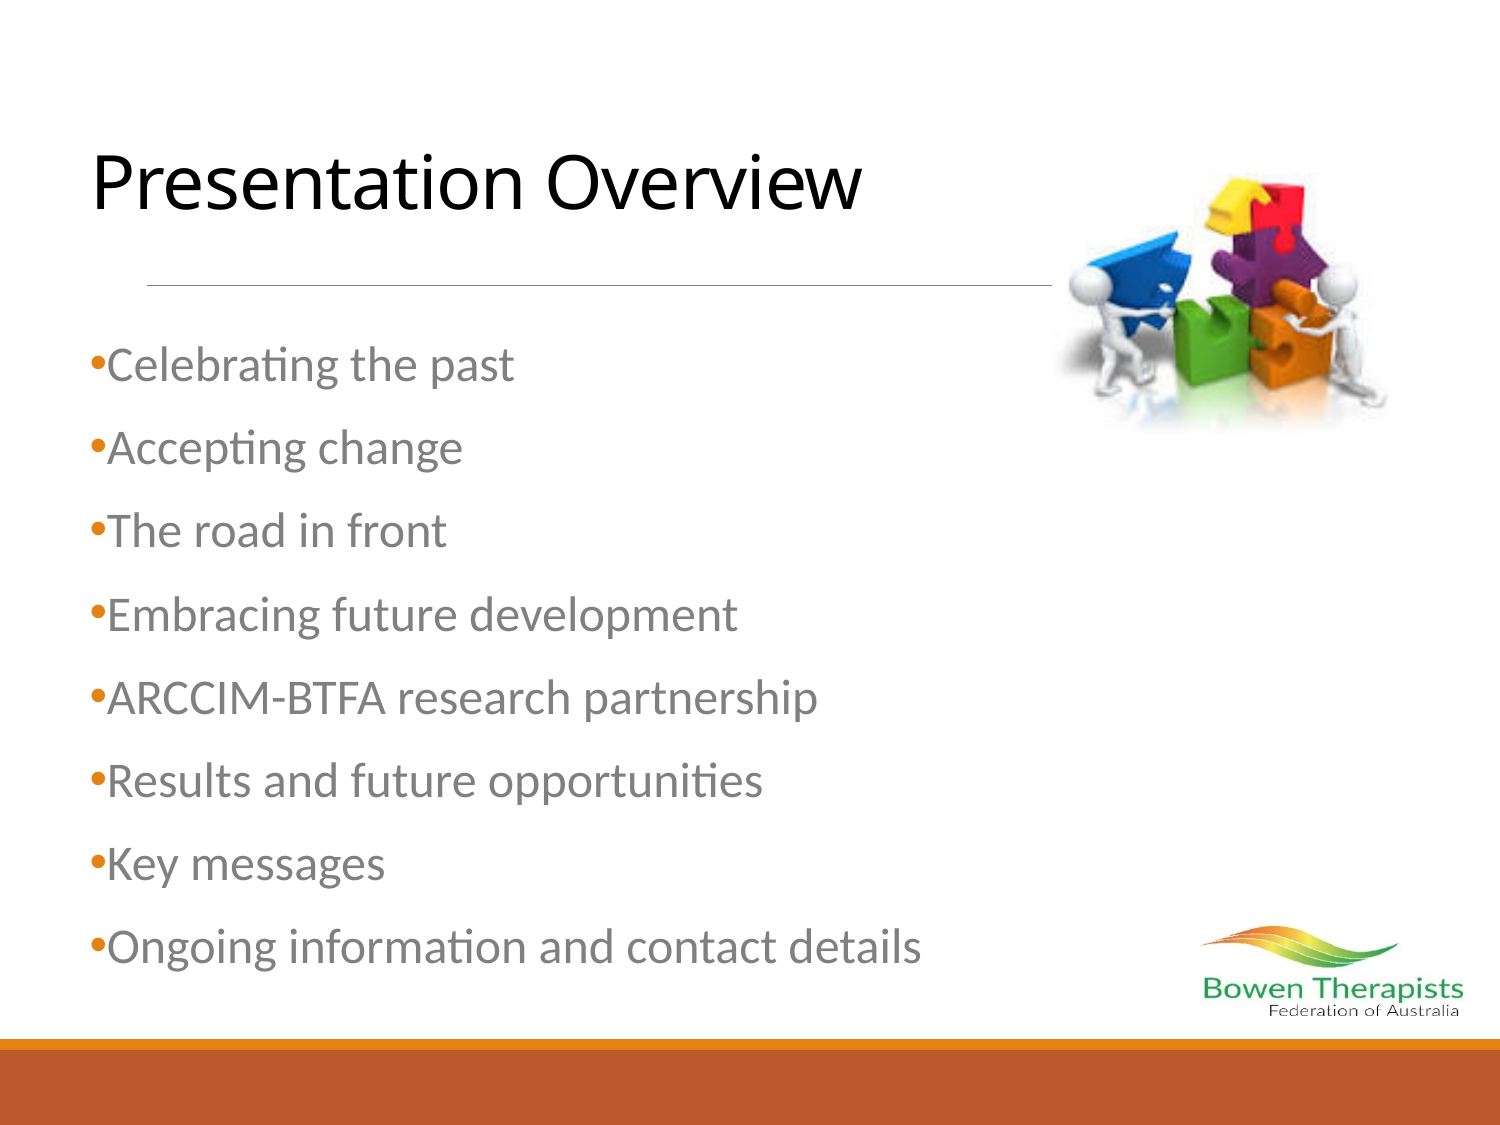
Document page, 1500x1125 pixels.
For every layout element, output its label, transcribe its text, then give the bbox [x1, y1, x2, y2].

title Presentation Overview [75, 75, 1400, 233]
picture [1051, 172, 1401, 436]
picture [1199, 926, 1463, 1017]
list Celebrating the past Accepting change The road in front Embracing future development ARCCIM-BTFA research partnership Results and future opportunities Key messages Ongoing information and contact details [75, 330, 1225, 1025]
